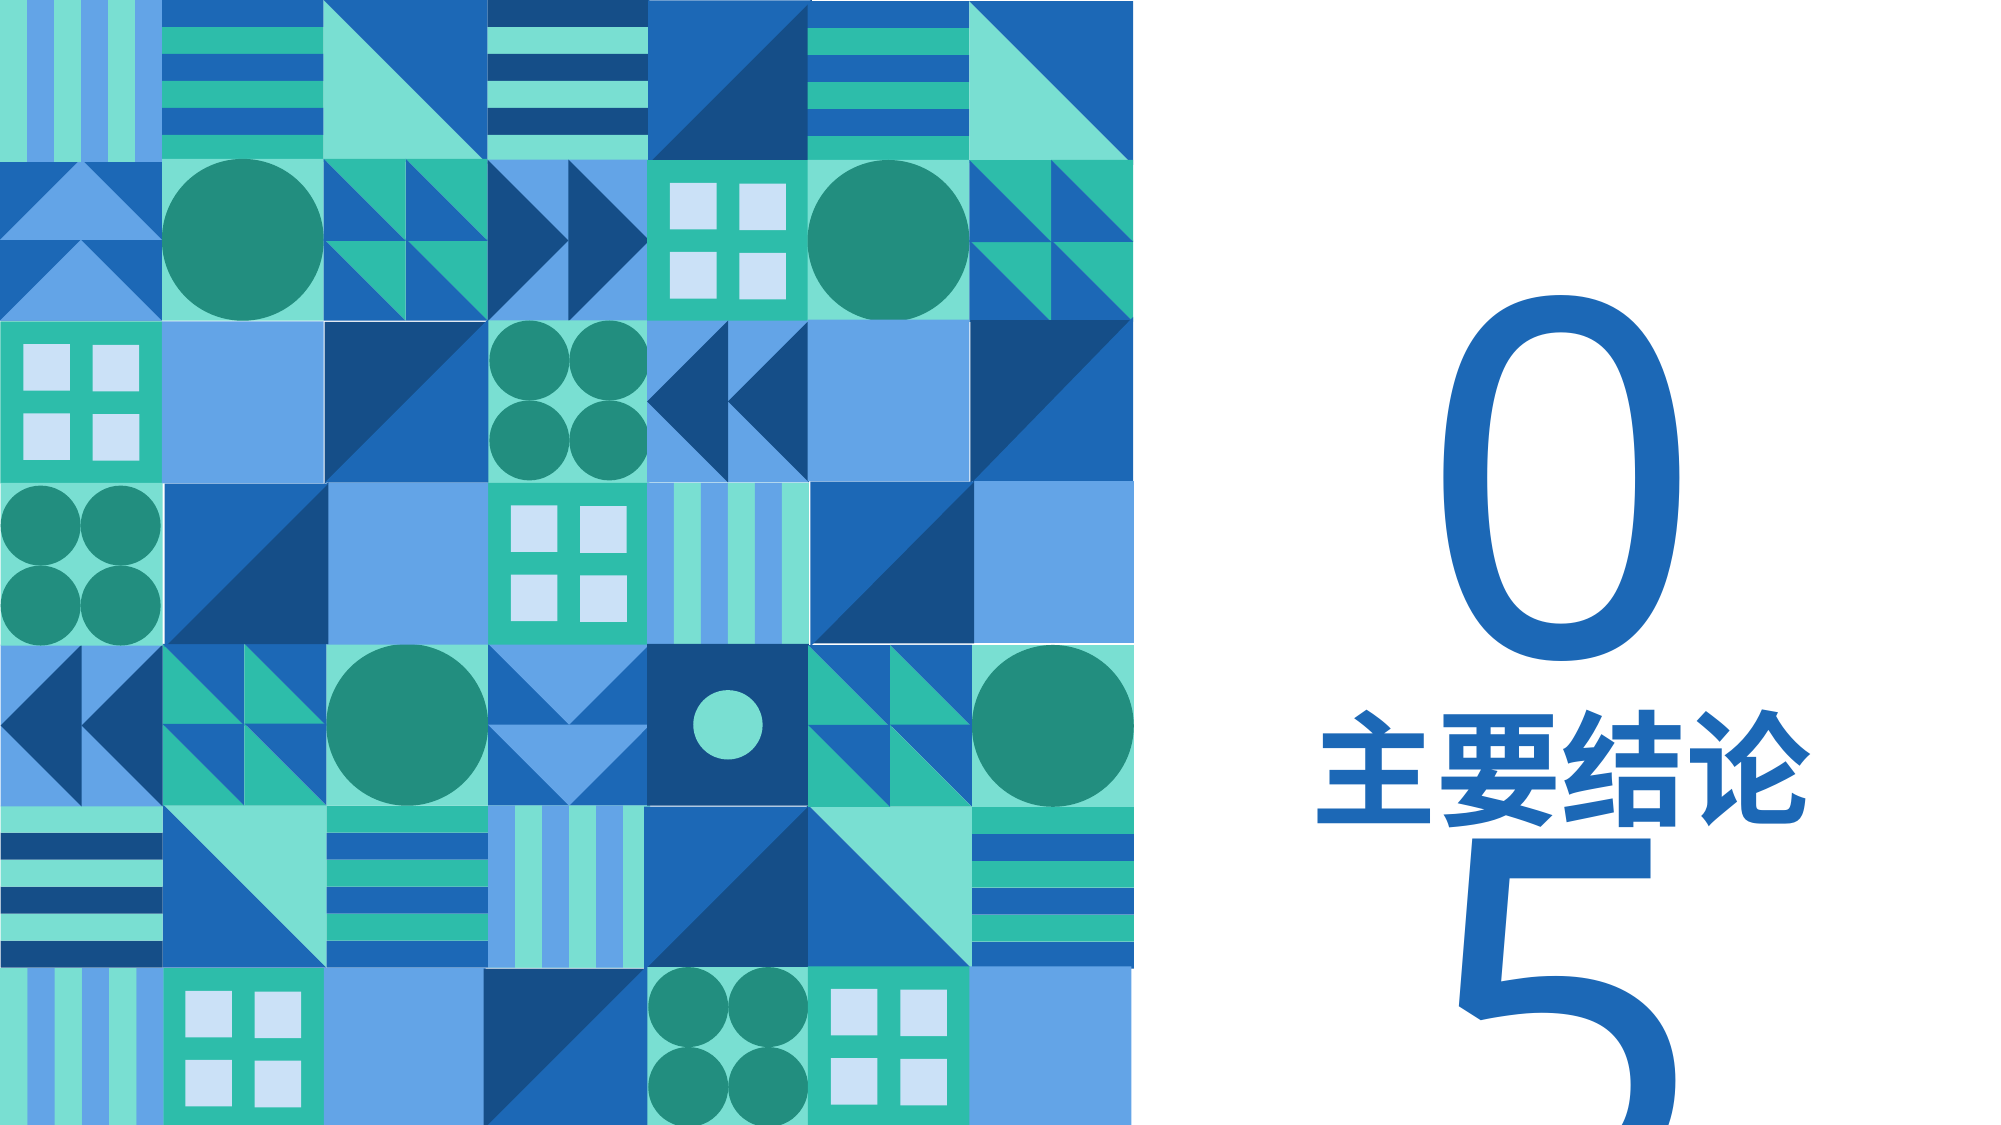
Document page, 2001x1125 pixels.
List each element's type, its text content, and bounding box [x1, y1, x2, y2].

list 主要结论 [1273, 700, 1850, 839]
list 05 [1273, 218, 1850, 700]
